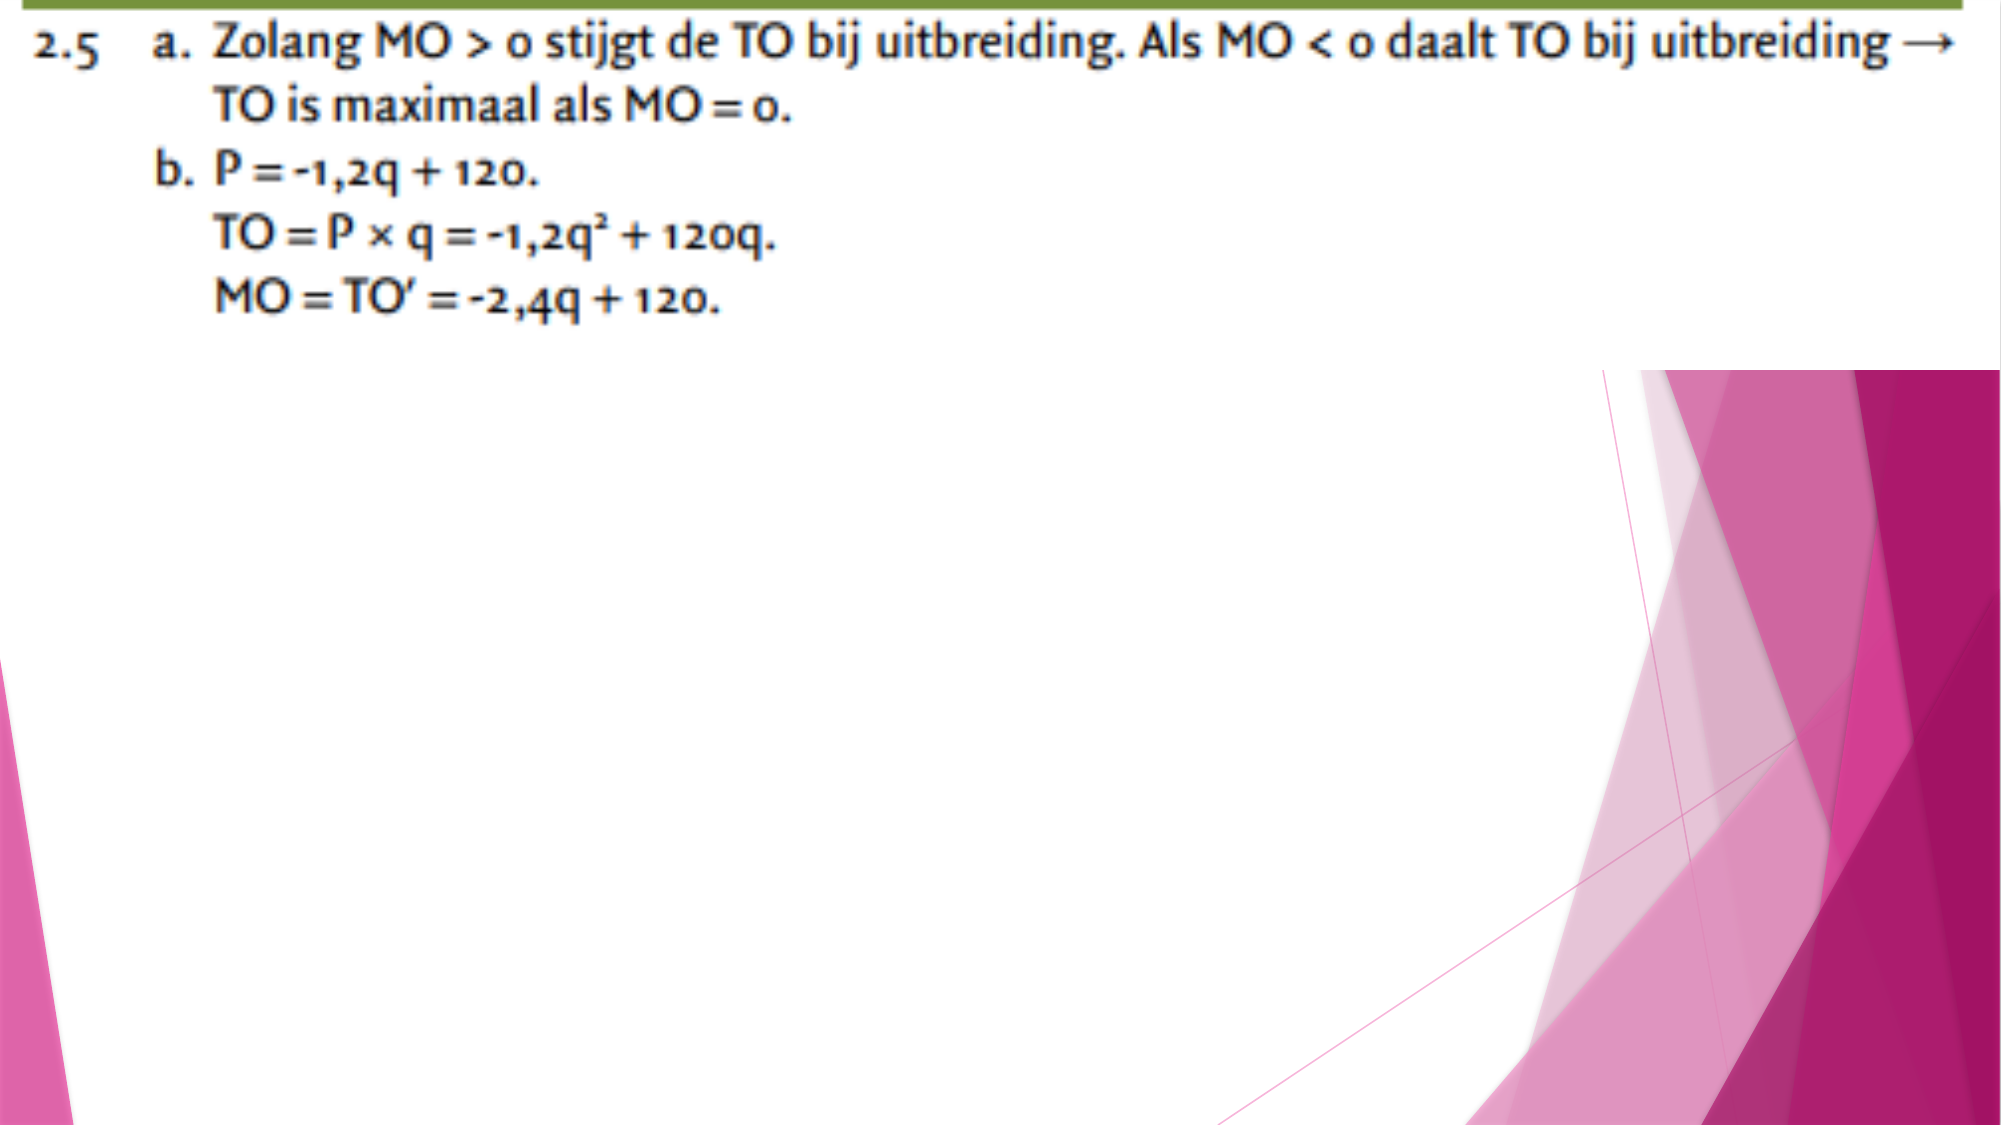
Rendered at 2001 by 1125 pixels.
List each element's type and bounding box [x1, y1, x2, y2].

picture [0, 0, 2000, 371]
